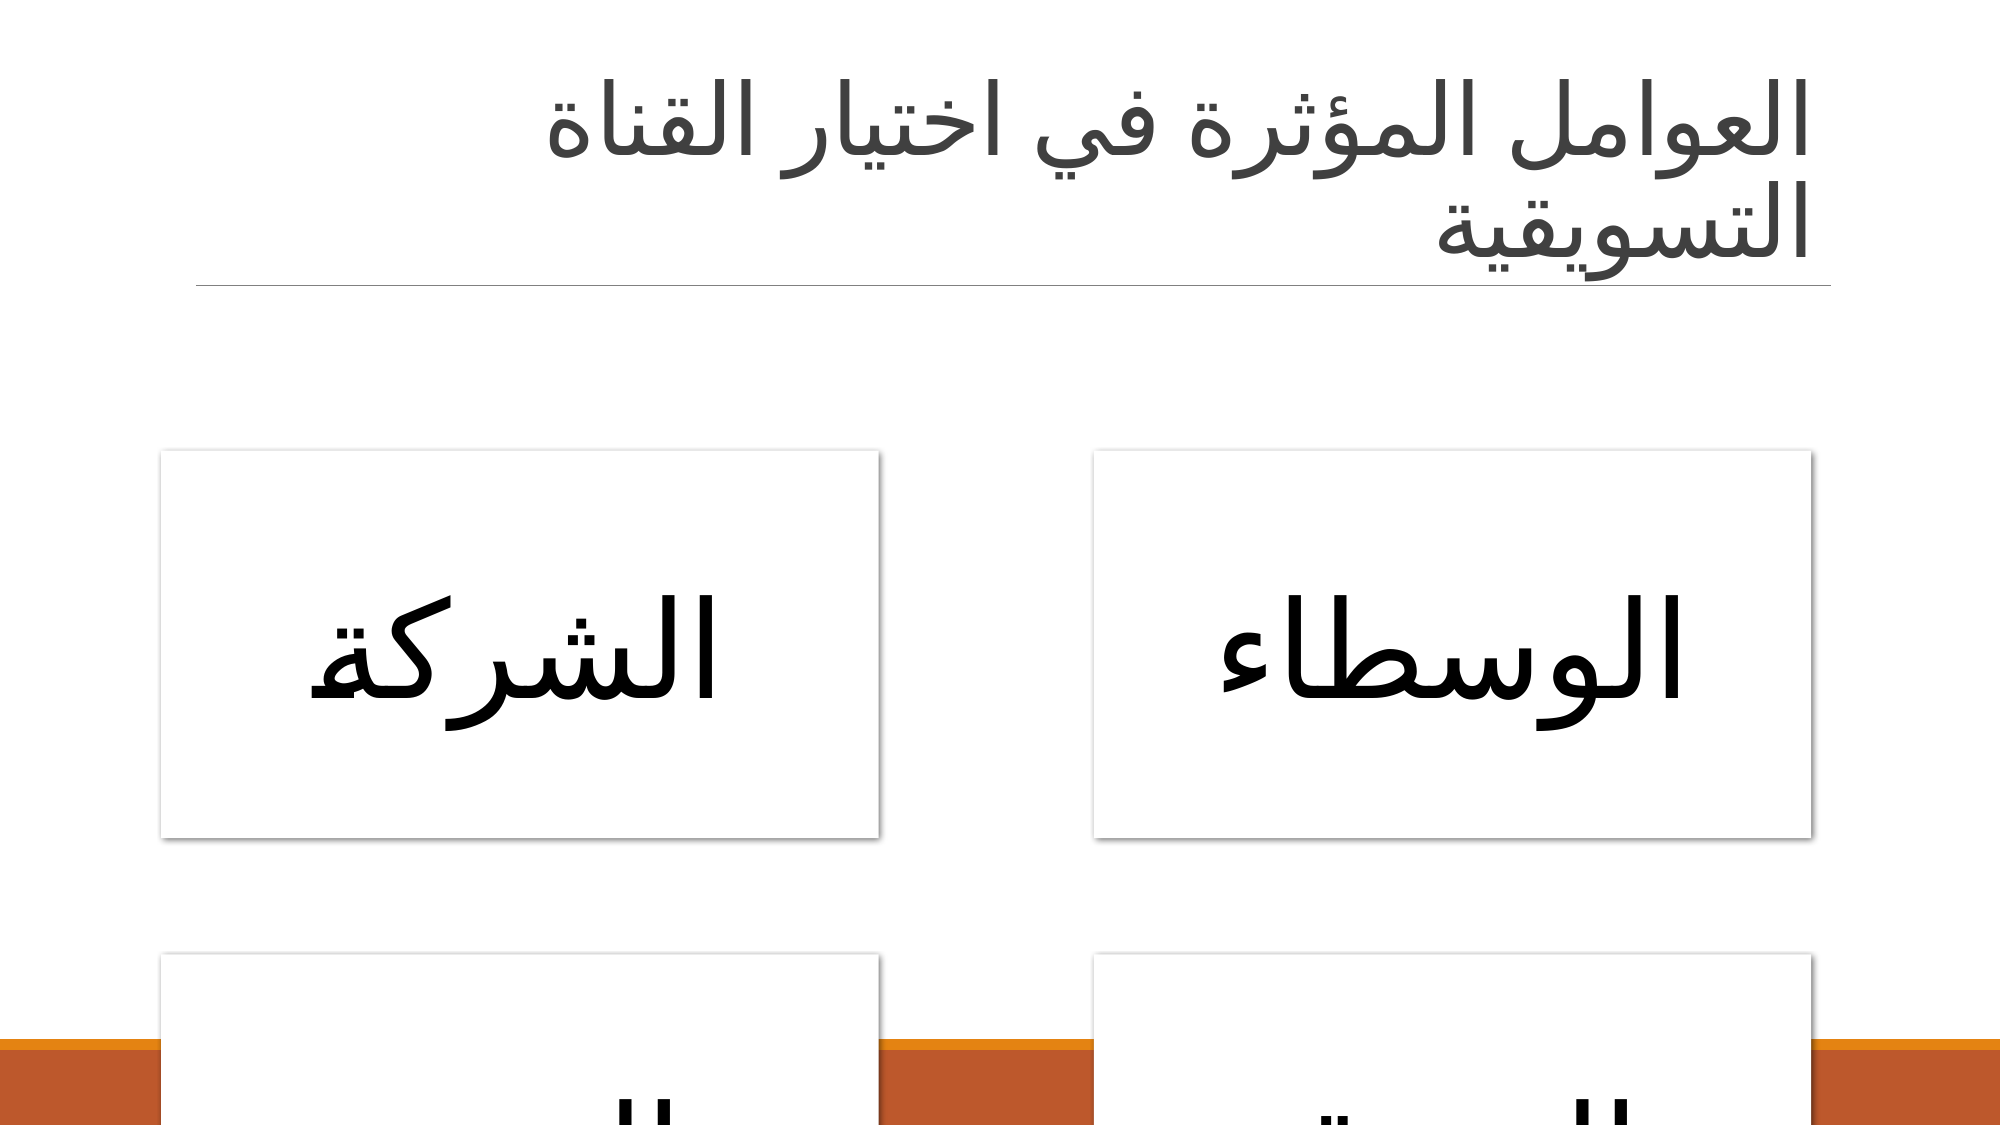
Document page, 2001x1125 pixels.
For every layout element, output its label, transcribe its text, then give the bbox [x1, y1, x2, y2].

title العوامل المؤثرة في اختيار القناة التسويقية [180, 47, 1830, 285]
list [160, 450, 1812, 945]
